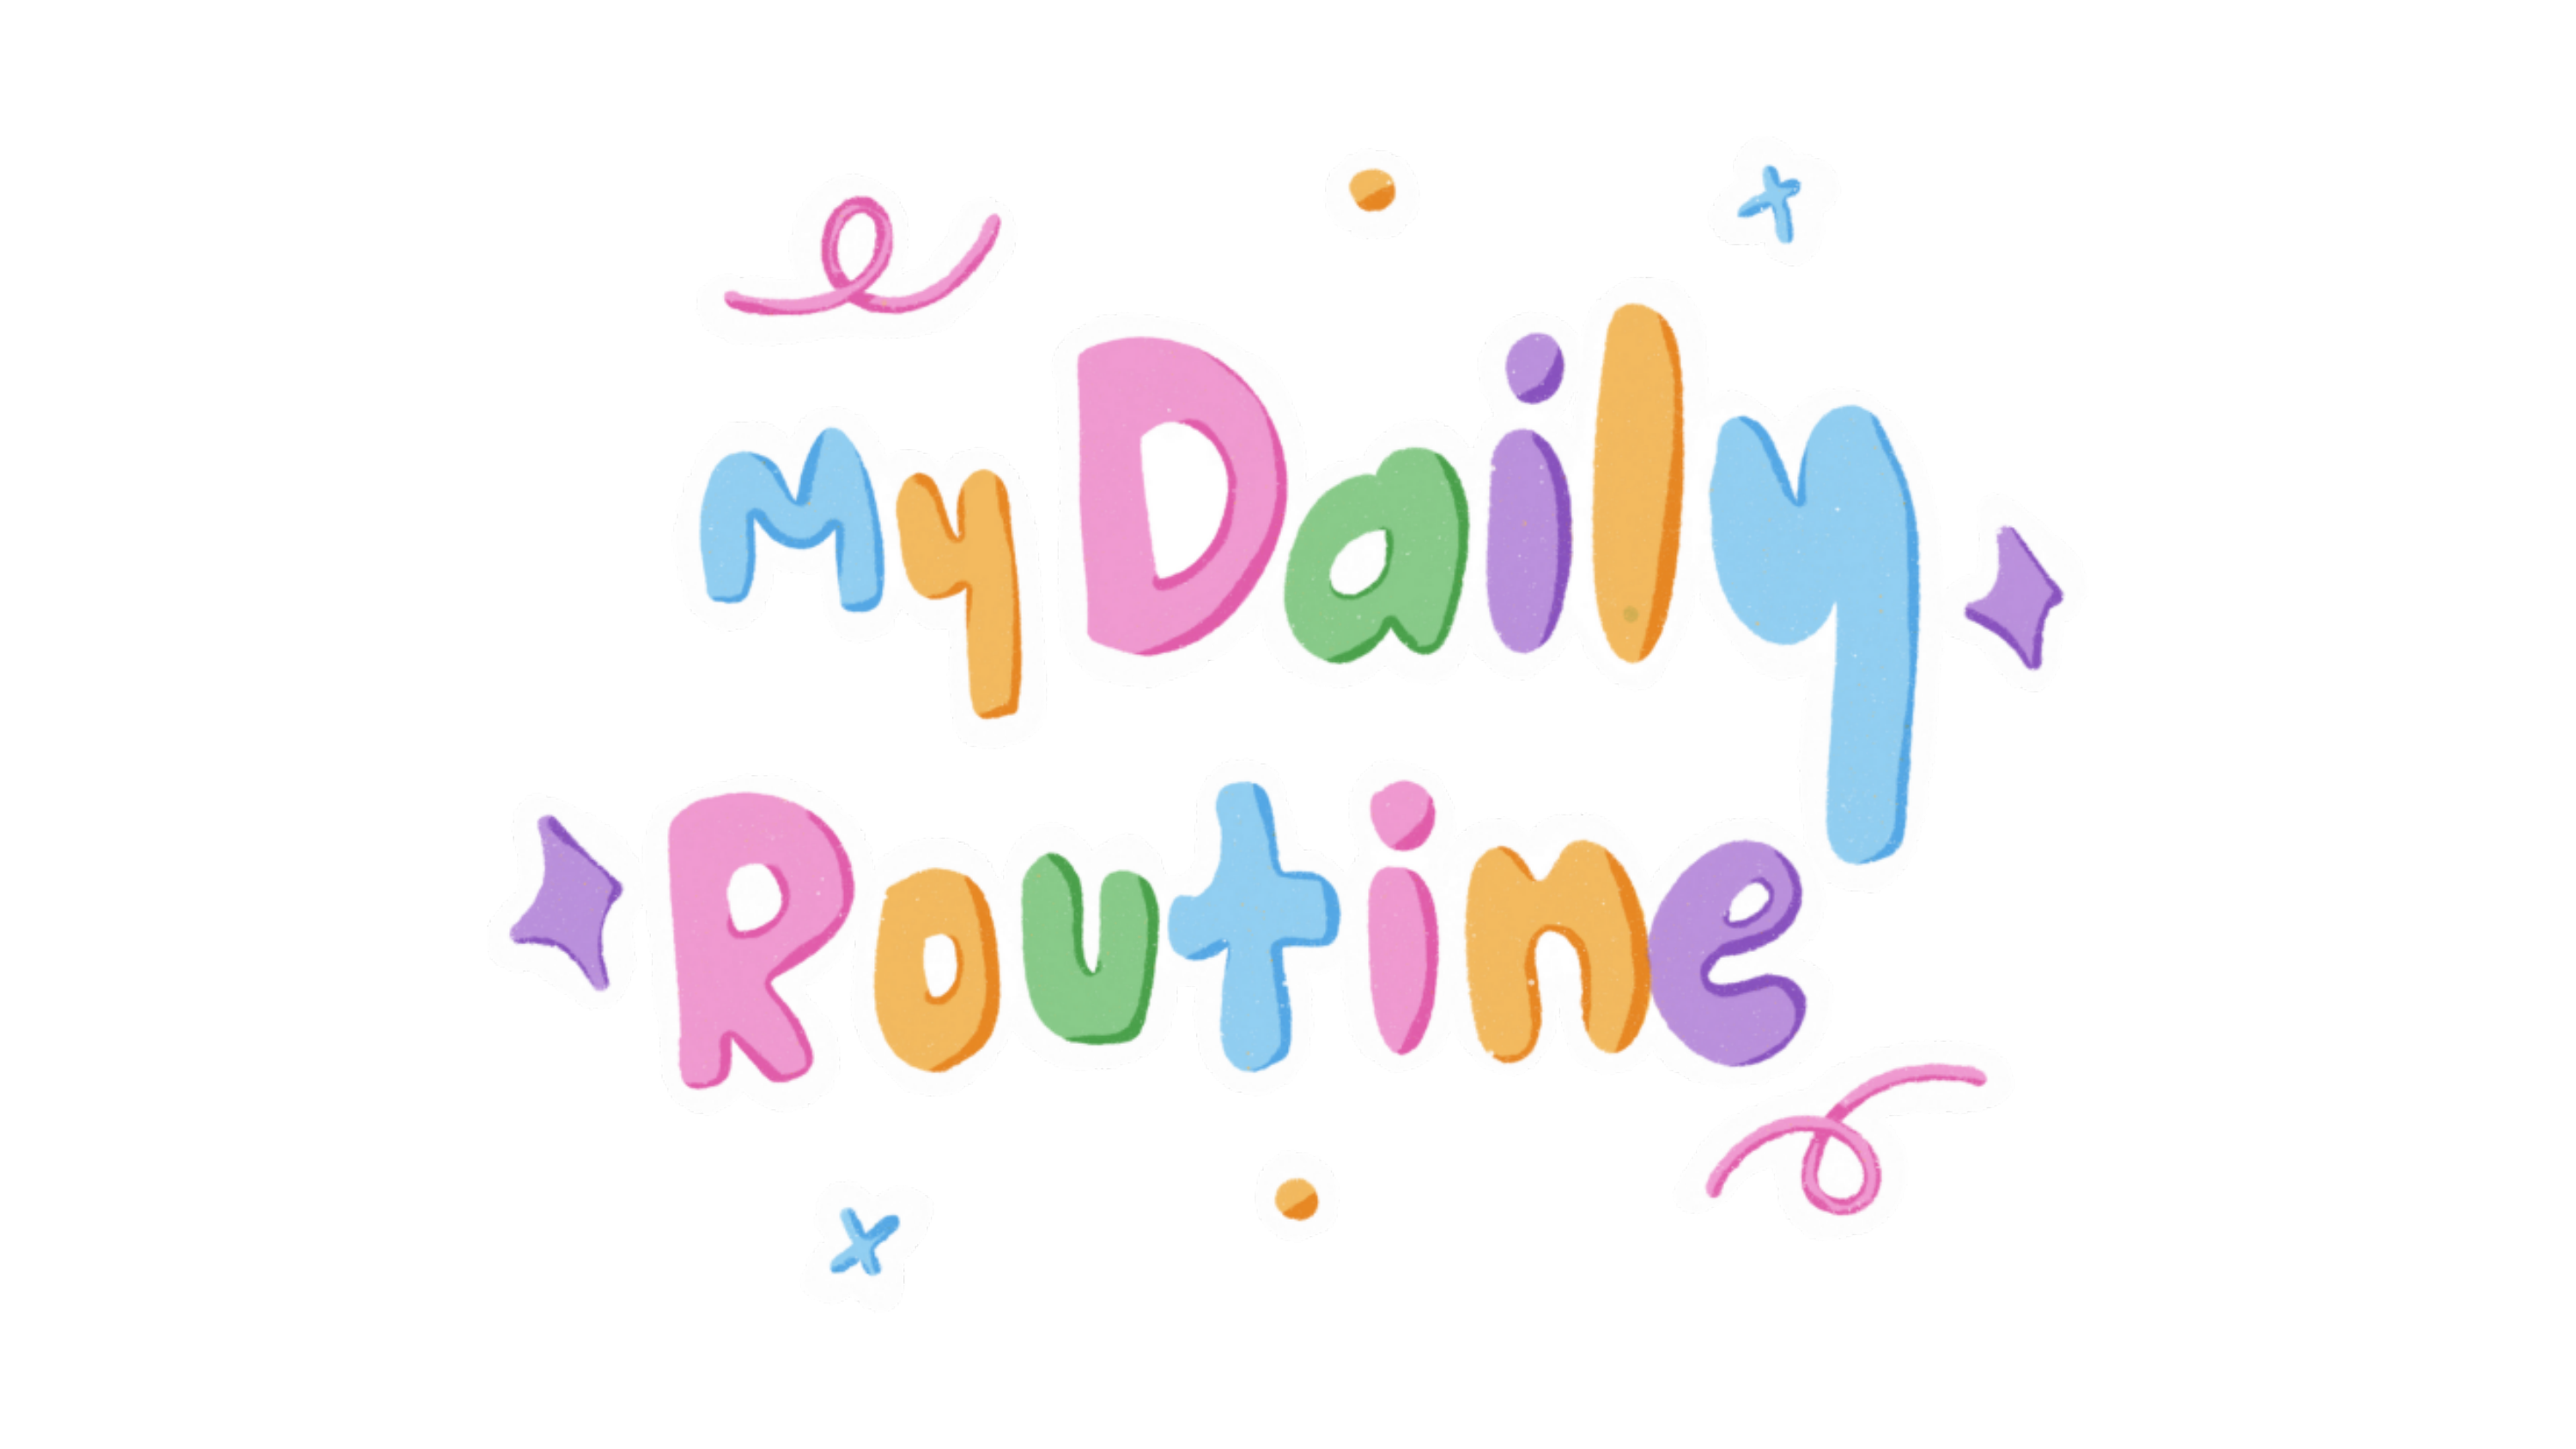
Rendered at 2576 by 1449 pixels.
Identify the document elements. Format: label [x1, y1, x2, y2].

picture [487, 136, 2089, 1313]
